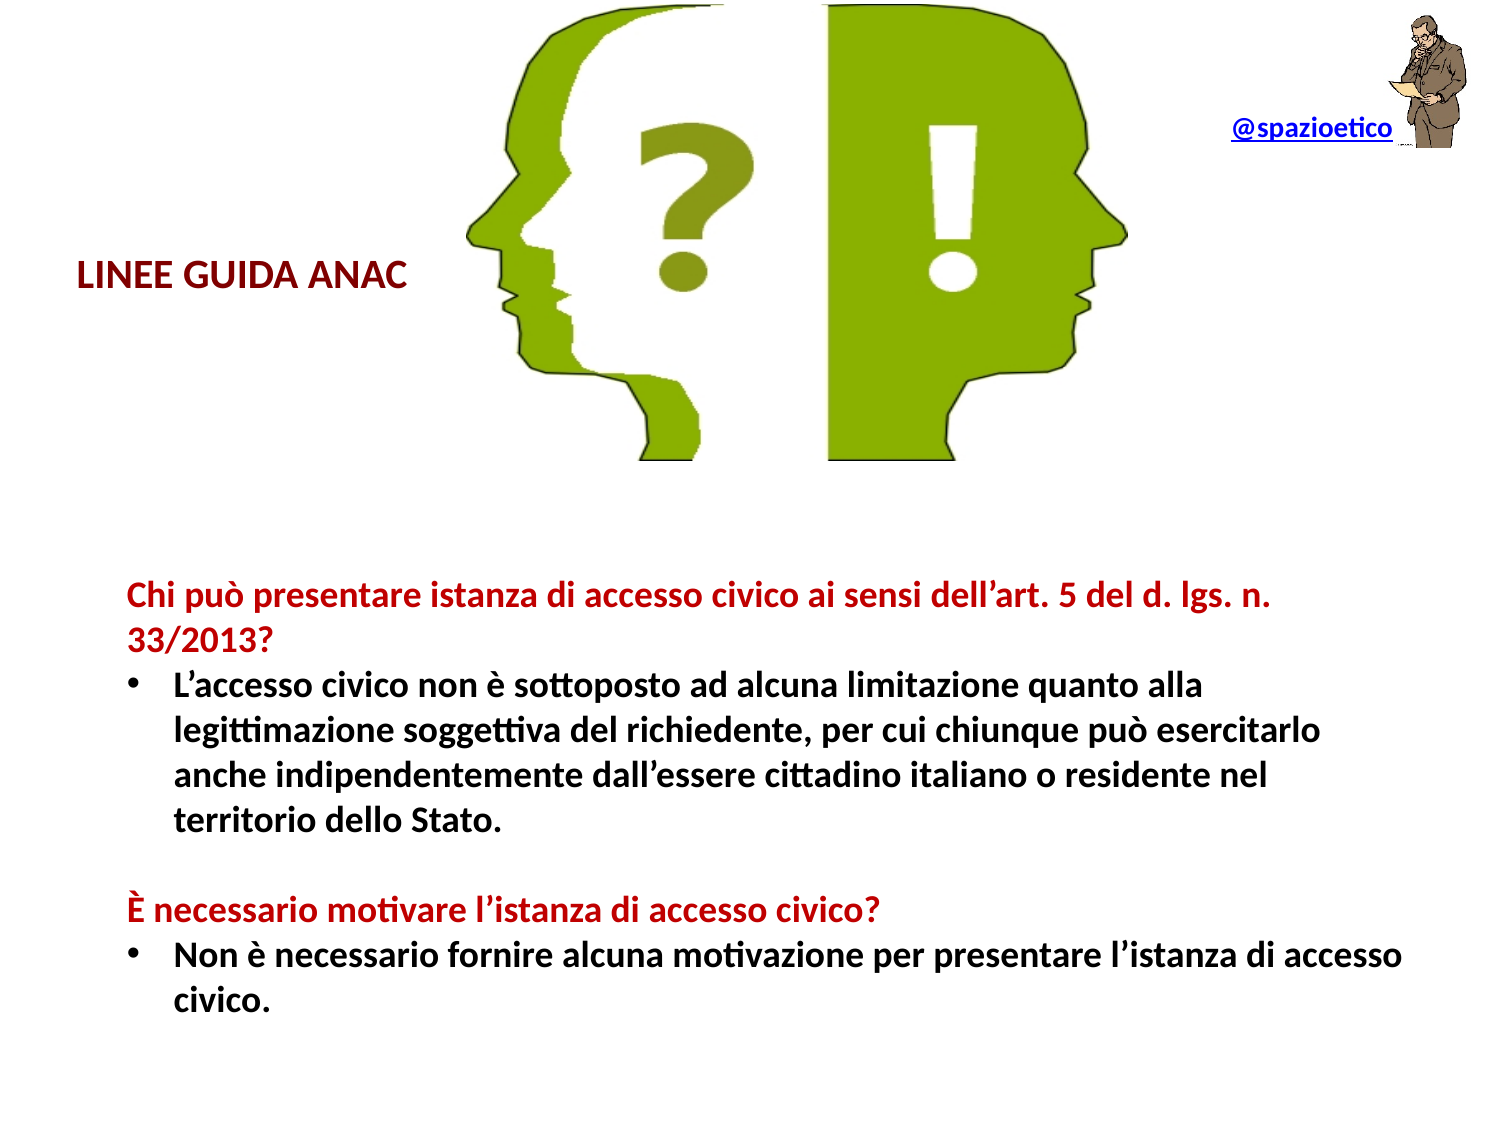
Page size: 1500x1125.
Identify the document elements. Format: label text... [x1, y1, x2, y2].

picture [466, 4, 1129, 462]
text_box Chi può presentare istanza di accesso civico ai sensi dell’art. 5 del d. lgs. n. 33/2013? L’accesso civico non è sottoposto ad alcuna limitazione quanto alla legittimazione soggettiva del richiedente, per cui chiunque può esercitarlo anche indipendentemente dall’essere cittadino italiano o residente nel territorio dello Stato. È necessario motivare l’istanza di accesso civico? Non è necessario fornire alcuna motivazione per presentare l’istanza di accesso civico. [112, 562, 1424, 1028]
text_box LINEE GUIDA ANAC [17, 239, 461, 304]
picture [1372, 7, 1488, 148]
